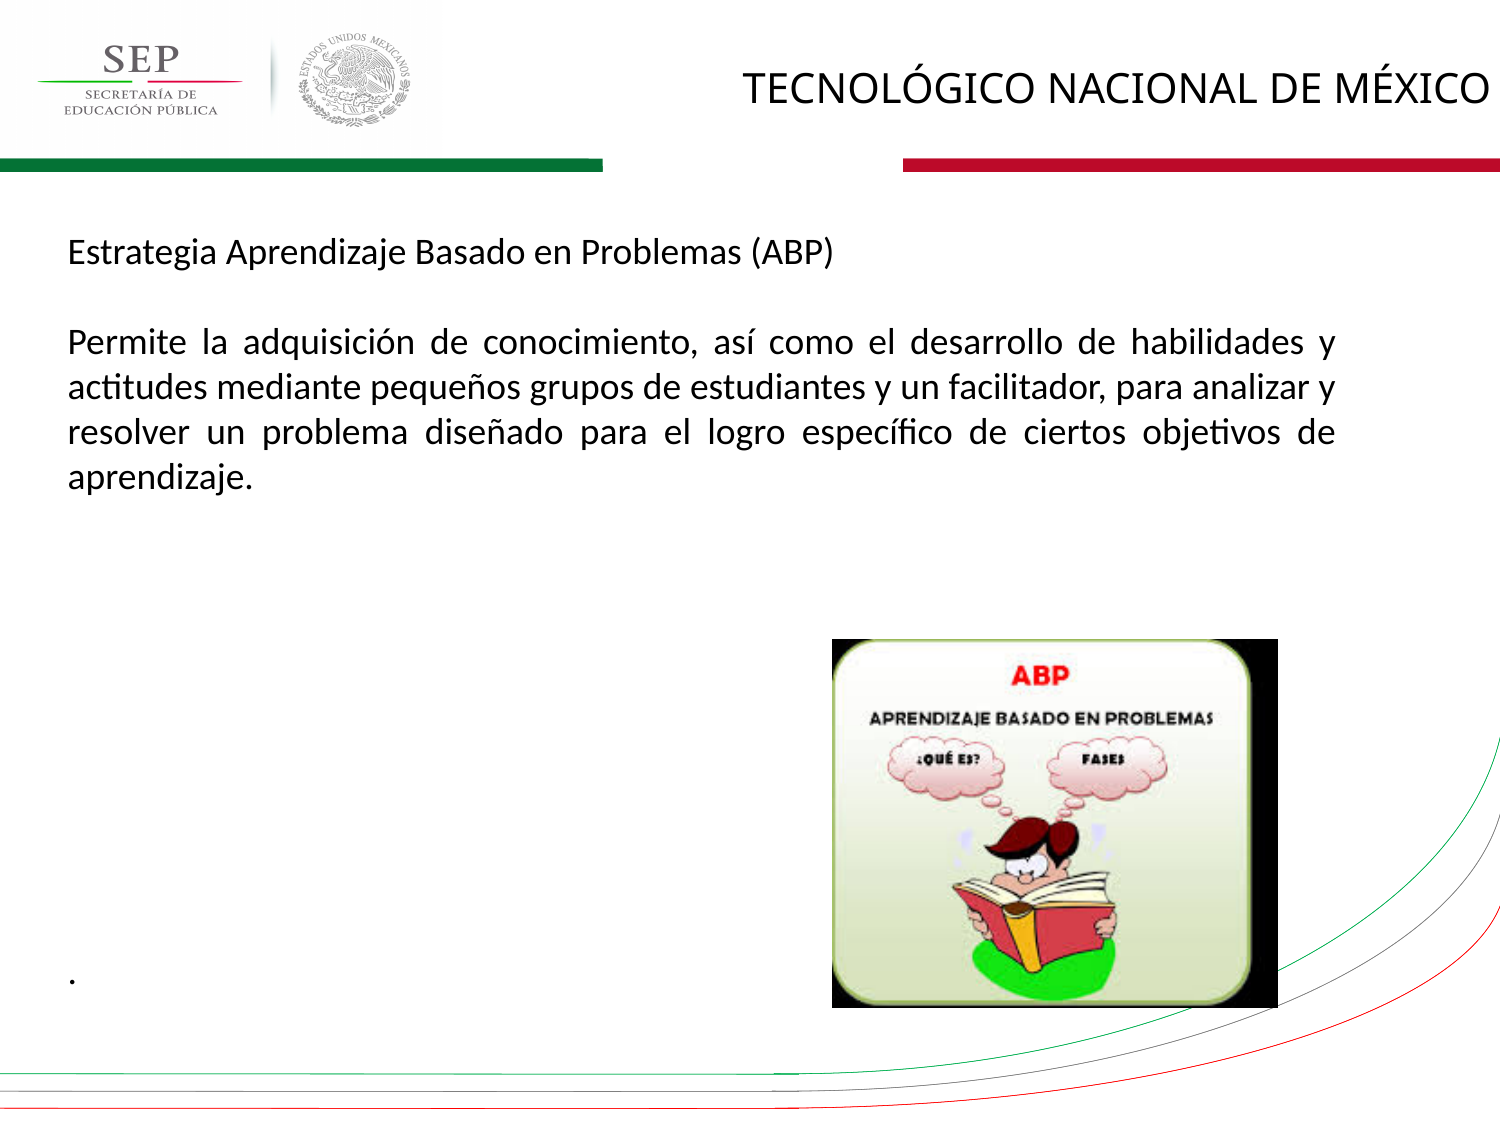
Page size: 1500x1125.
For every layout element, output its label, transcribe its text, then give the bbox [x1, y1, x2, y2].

picture [0, 0, 443, 158]
text_box Estrategia Aprendizaje Basado en Problemas (ABP) Permite la adquisición de conocimiento, así como el desarrollo de habilidades y actitudes mediante pequeños grupos de estudiantes y un facilitador, para analizar y resolver un problema diseñado para el logro específico de ciertos objetivos de aprendizaje. . [53, 219, 1353, 1000]
picture [832, 639, 1278, 1008]
